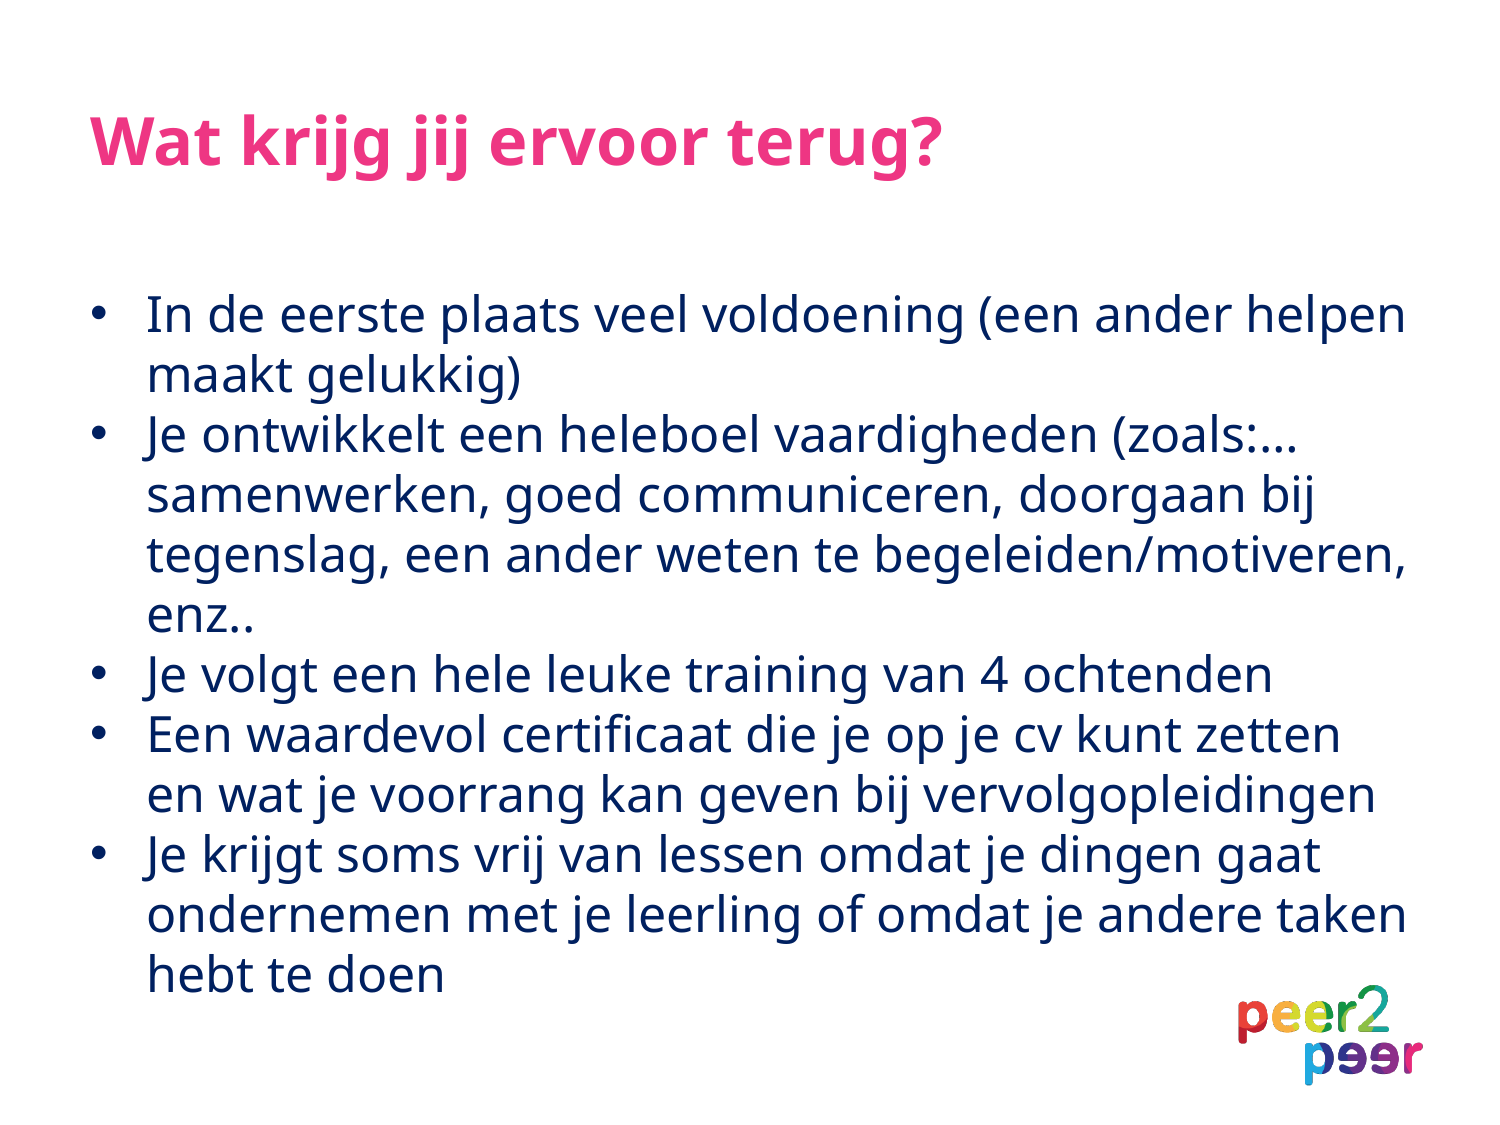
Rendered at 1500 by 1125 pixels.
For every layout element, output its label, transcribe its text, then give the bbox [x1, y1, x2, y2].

picture [1230, 977, 1432, 1092]
title Wat krijg jij ervoor terug? [75, 45, 1425, 162]
list In de eerste plaats veel voldoening (een ander helpen maakt gelukkig) Je ontwikkelt een heleboel vaardigheden (zoals:…samenwerken, goed communiceren, doorgaan bij tegenslag, een ander weten te begeleiden/motiveren, enz.. Je volgt een hele leuke training van 4 ochtenden Een waardevol certificaat die je op je cv kunt zetten en wat je voorrang kan geven bij vervolgopleidingen Je krijgt soms vrij van lessen omdat je dingen gaat ondernemen met je leerling of omdat je andere taken hebt te doen [75, 162, 1425, 985]
